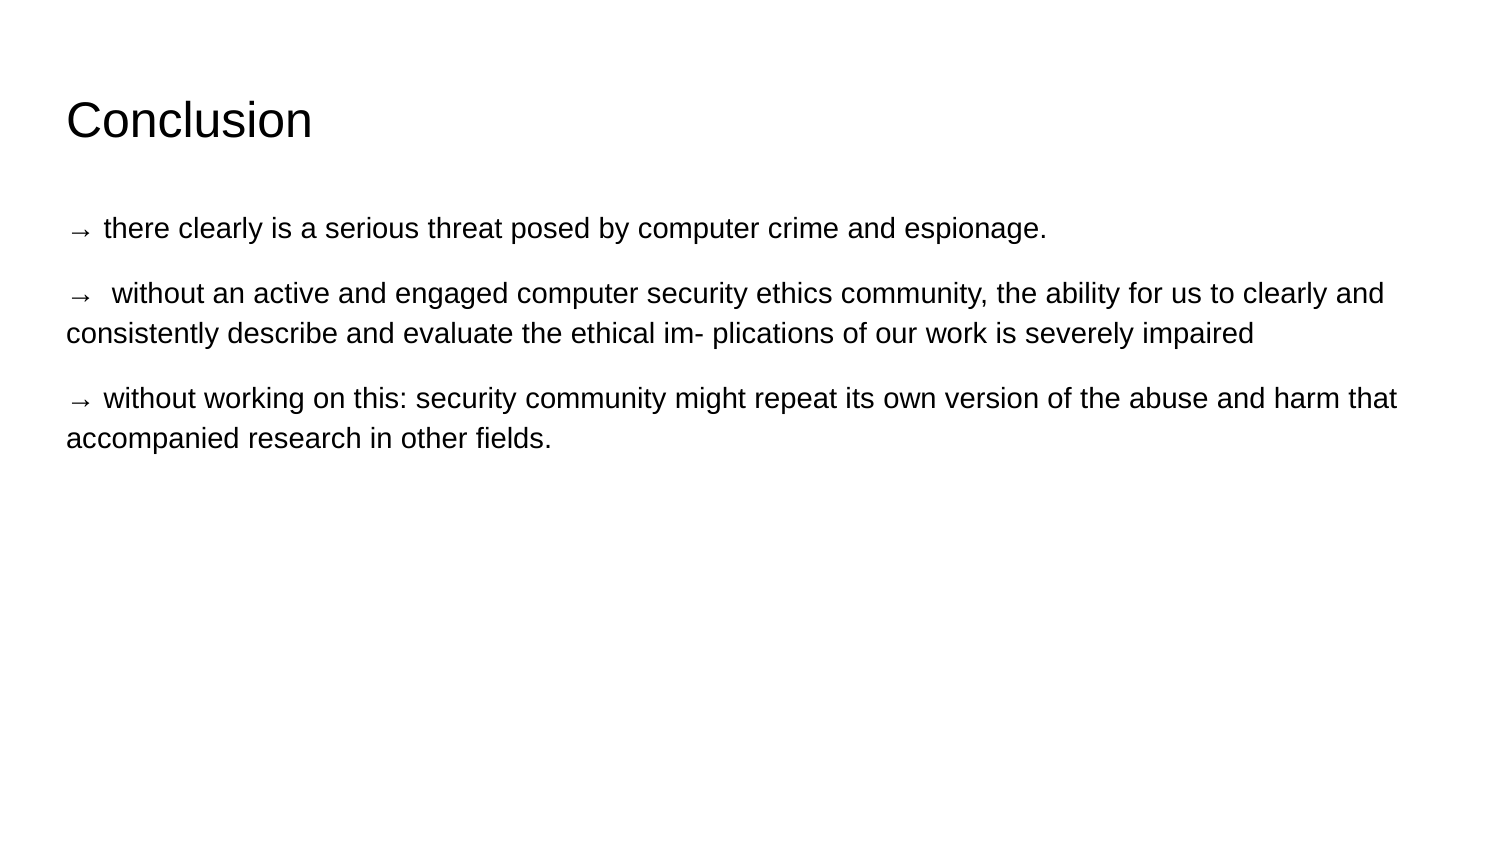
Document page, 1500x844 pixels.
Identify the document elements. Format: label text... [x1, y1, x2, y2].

list → there clearly is a serious threat posed by computer crime and espionage. → without an active and engaged computer security ethics community, the ability for us to clearly and consistently describe and evaluate the ethical im- plications of our work is severely impaired → without working on this: security community might repeat its own version of the abuse and harm that accompanied research in other fields. [51, 189, 1449, 750]
title Conclusion [51, 72, 1449, 167]
